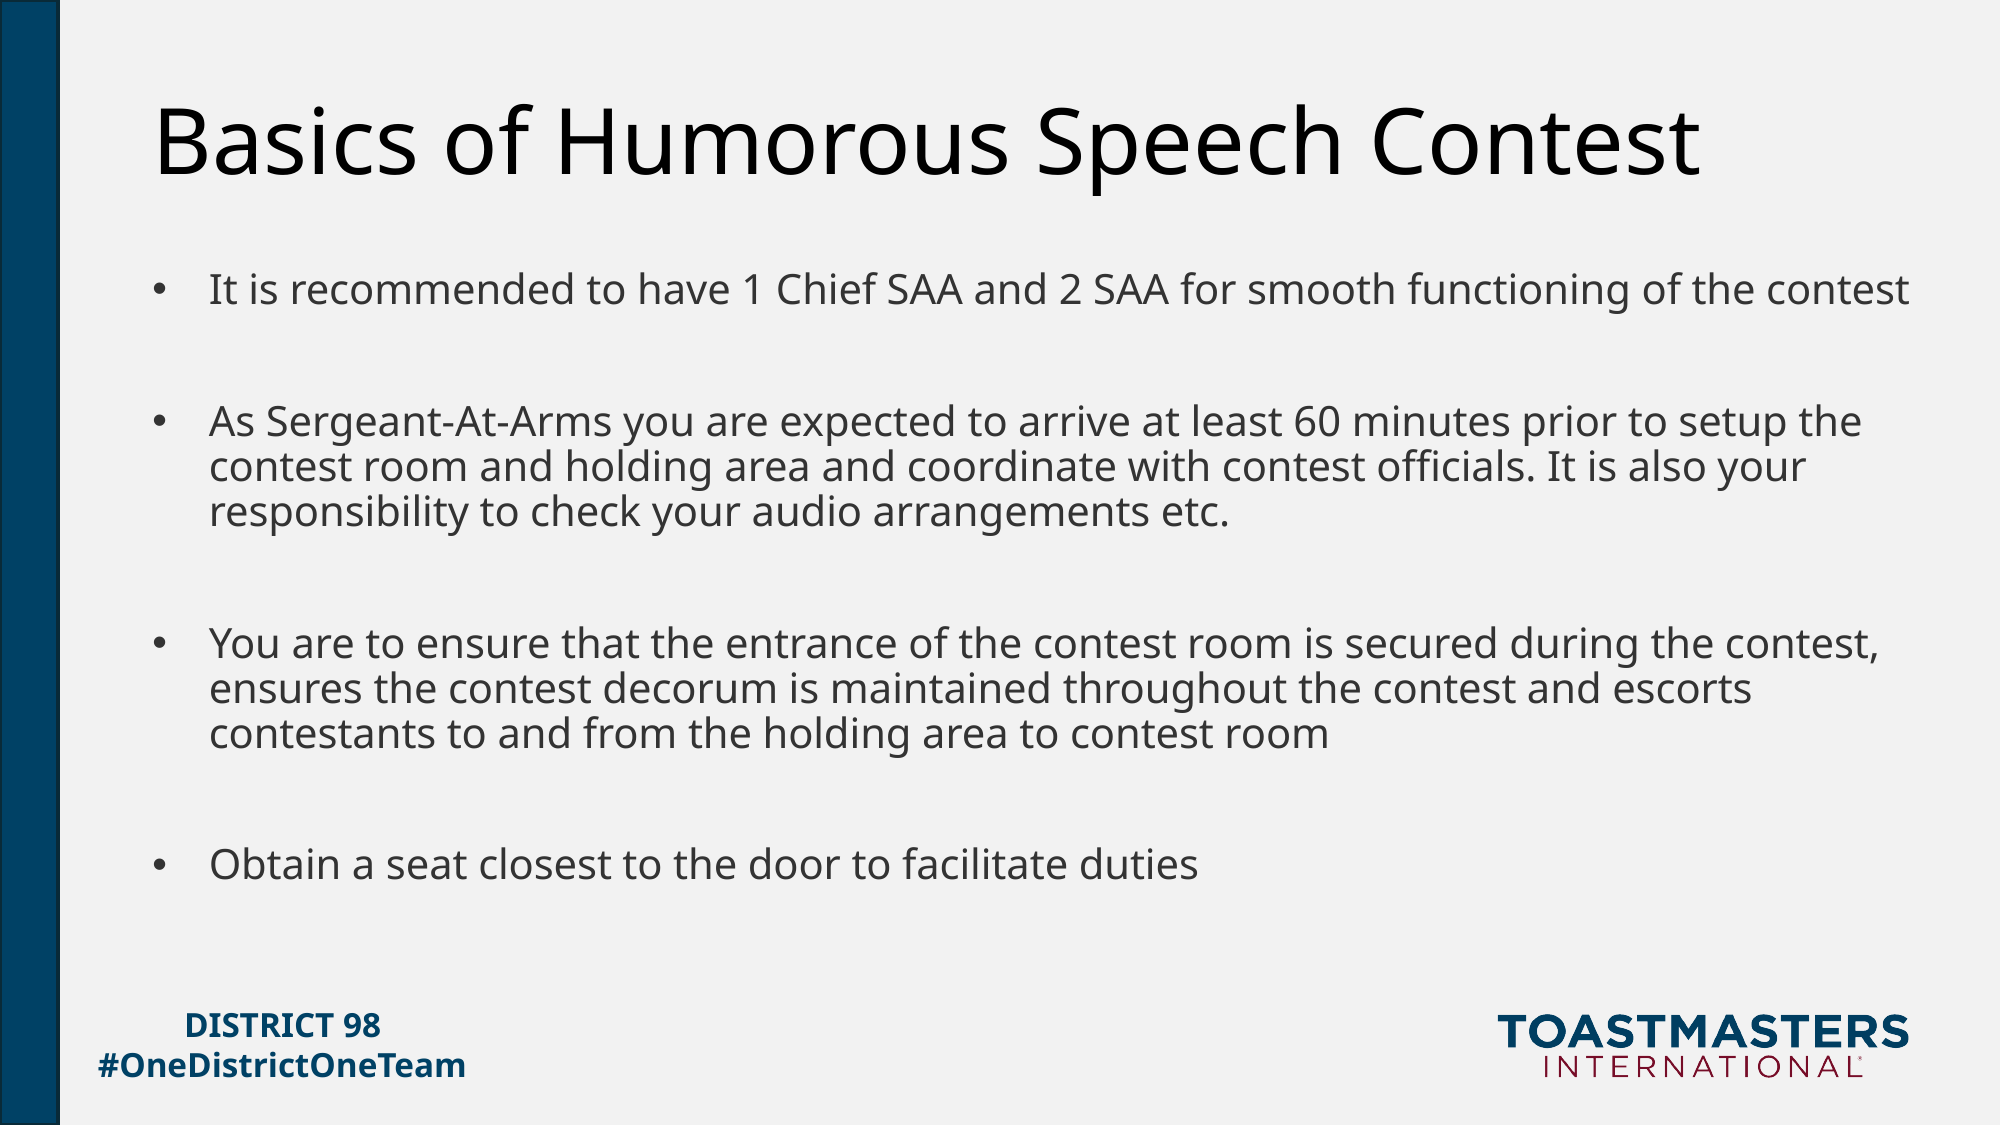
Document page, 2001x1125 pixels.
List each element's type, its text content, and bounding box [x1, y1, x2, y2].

text_box [0, 0, 60, 1125]
text_box DISTRICT 98 #OneDistrictOneTeam [57, 996, 508, 1092]
list It is recommended to have 1 Chief SAA and 2 SAA for smooth functioning of the contest As Sergeant-At-Arms you are expected to arrive at least 60 minutes prior to setup the contest room and holding area and coordinate with contest officials. It is also your responsibility to check your audio arrangements etc. You are to ensure that the entrance of the contest room is secured during the contest, ensures the contest decorum is maintained throughout the contest and escorts contestants to and from the holding area to contest room Obtain a seat closest to the door to facilitate duties [137, 260, 1944, 950]
picture [1383, 631, 2000, 1125]
title Basics of Humorous Speech Contest [137, 59, 1944, 229]
